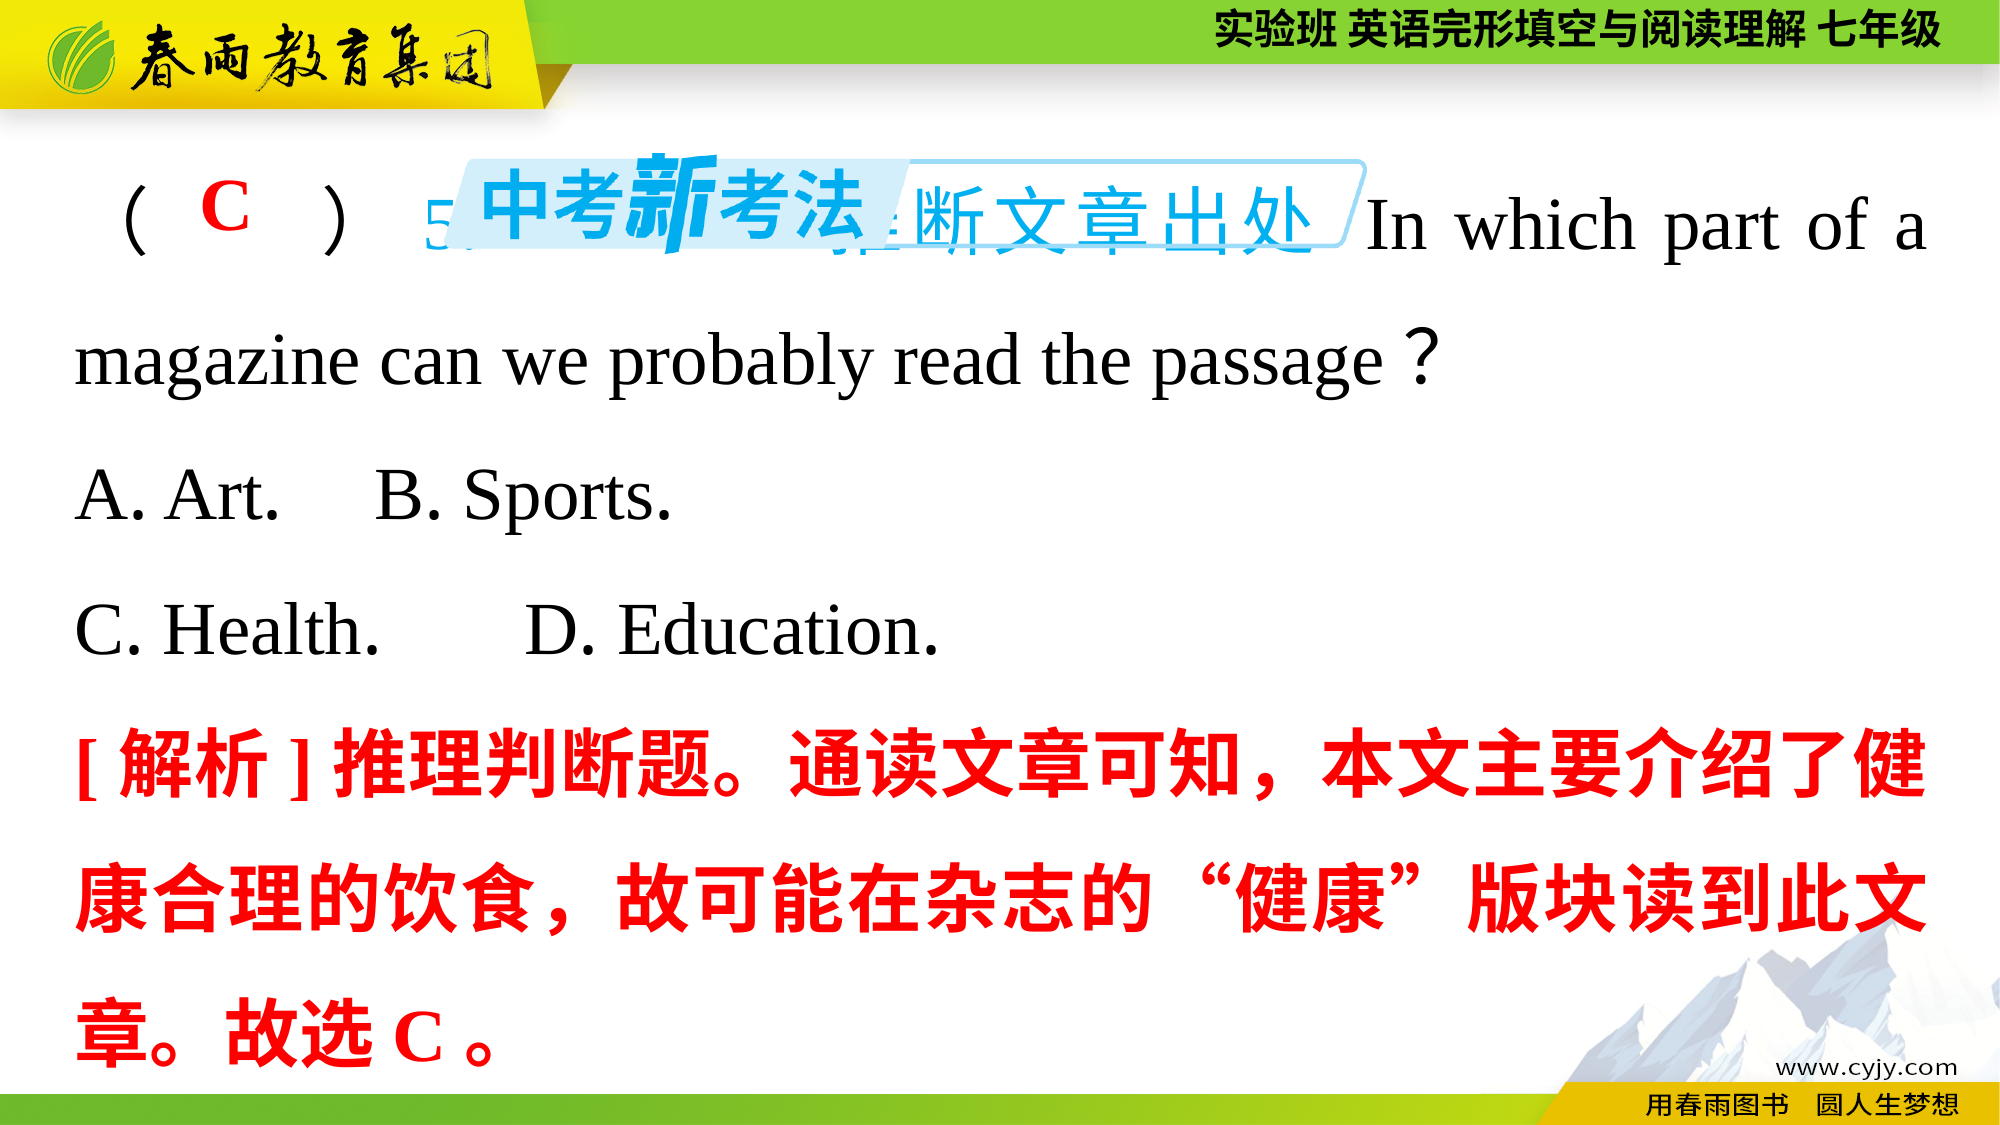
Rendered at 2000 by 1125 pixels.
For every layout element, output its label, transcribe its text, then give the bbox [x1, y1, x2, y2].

picture [0, 0, 2000, 1125]
text_box [解析]推理判断题。通读文章可知，本文主要介绍了健康合理的饮食，故可能在杂志的“健康”版块读到此文章。故选C。 [59, 663, 1944, 1084]
text_box C [184, 148, 269, 253]
list （ ）5. 推断文章出处 In which part of a magazine can we probably read the passage？ A. Art. B. Sports. C. Health. D. Education. [59, 122, 1944, 663]
